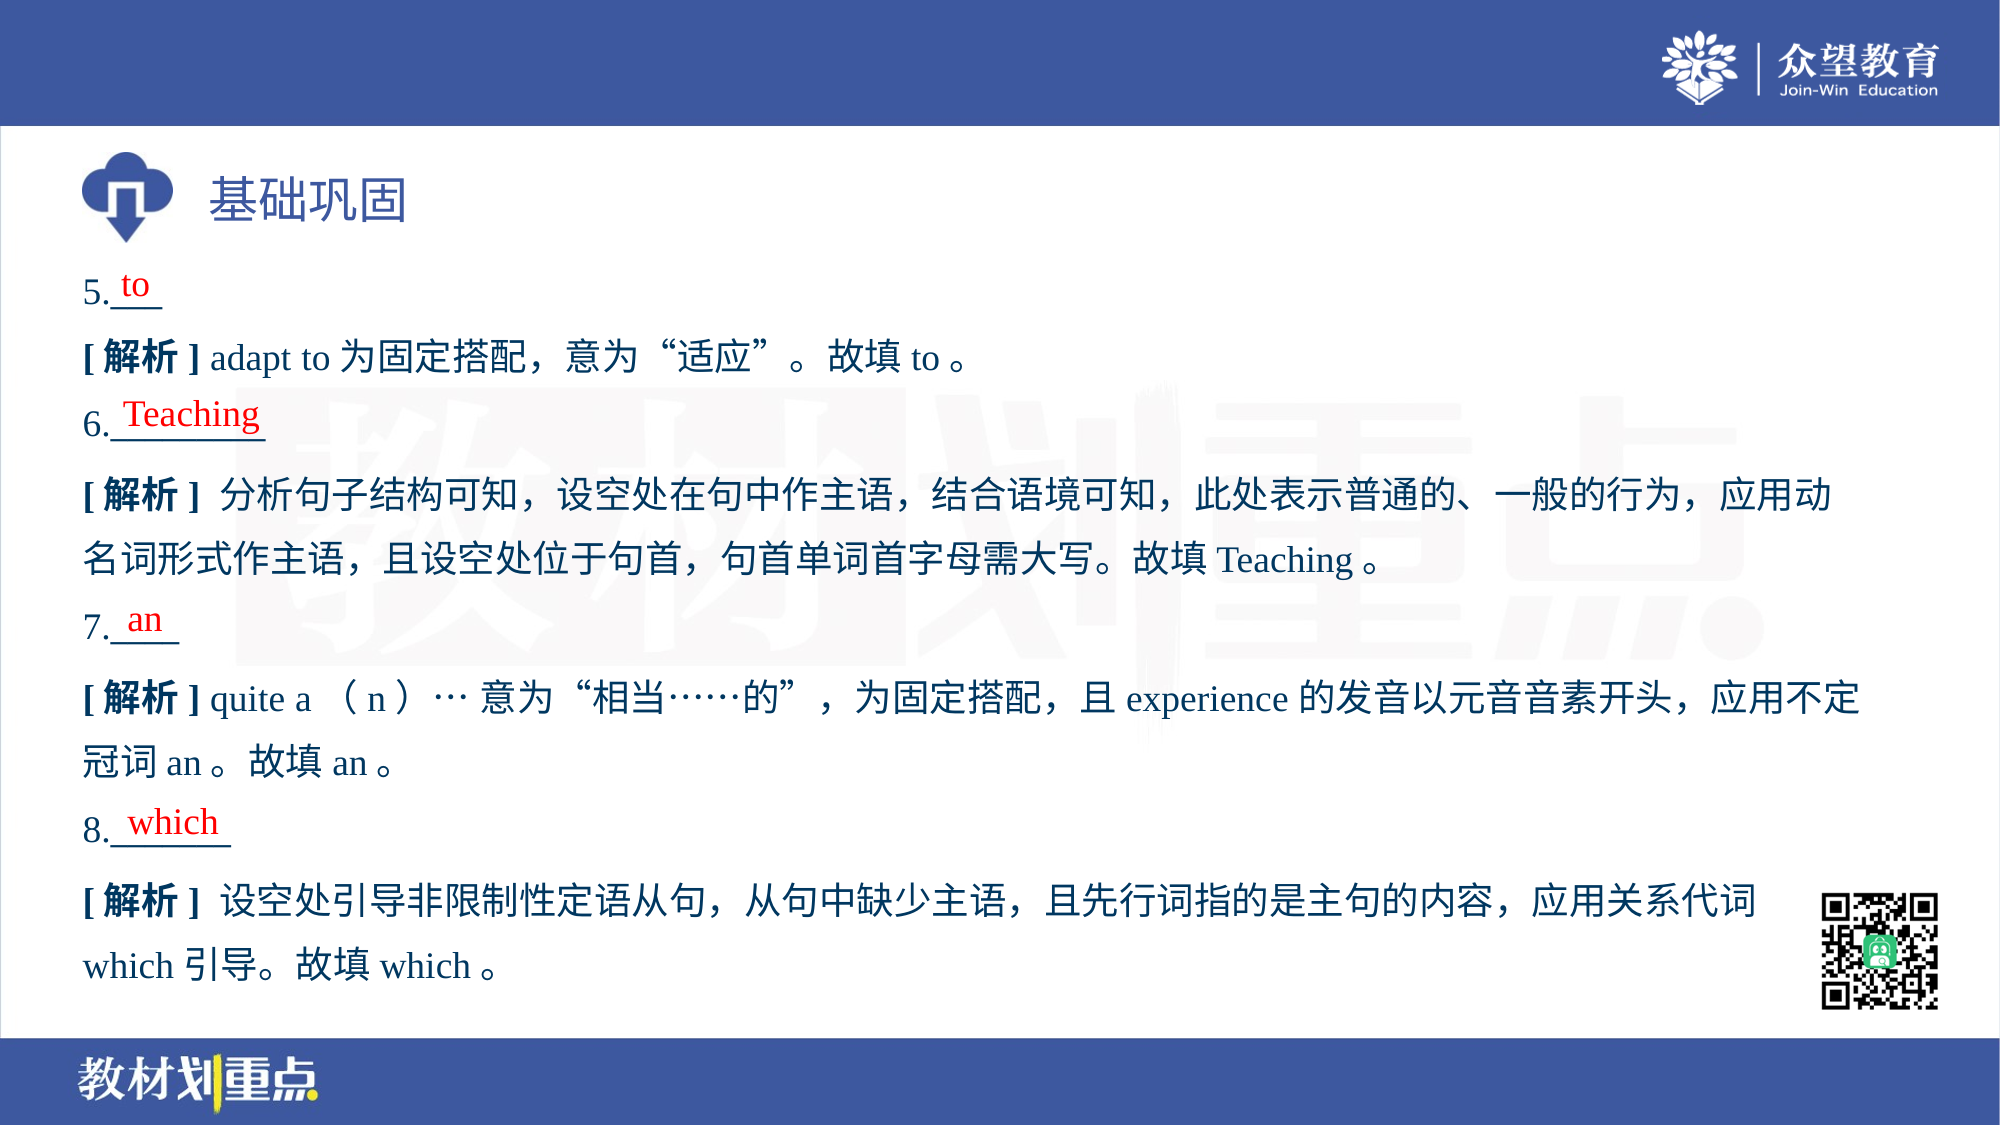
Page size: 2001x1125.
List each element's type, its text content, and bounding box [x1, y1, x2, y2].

text_box 5.___ [82, 247, 1817, 306]
text_box [解析] 设空处引导非限制性定语从句，从句中缺少主语，且先行词指的是主句的内容，应用关系代词 which引导。故填which。 [82, 853, 1817, 980]
text_box [解析] 分析句子结构可知，设空处在句中作主语，结合语境可知，此处表示普通的、一般的行为，应用动 名词形式作主语，且设空处位于句首，句首单词首字母需大写。故填Teaching。 [82, 446, 1817, 574]
text_box which [113, 777, 233, 836]
text_box [解析] quite a（n）… 意为“相当……的”，为固定搭配，且experience的发音以元音音素开头，应用不定 冠词an。故填an。 [82, 650, 1817, 777]
text_box an [113, 574, 177, 633]
text_box 6._________ [82, 379, 1817, 438]
text_box Teaching [109, 369, 274, 428]
text_box [解析] adapt to为固定搭配，意为“适应”。故填to。 [82, 313, 1817, 371]
text_box to [107, 238, 164, 298]
text_box 7.____ [82, 582, 1817, 641]
picture [0, 0, 2000, 1125]
text_box 8._______ [82, 785, 1817, 844]
